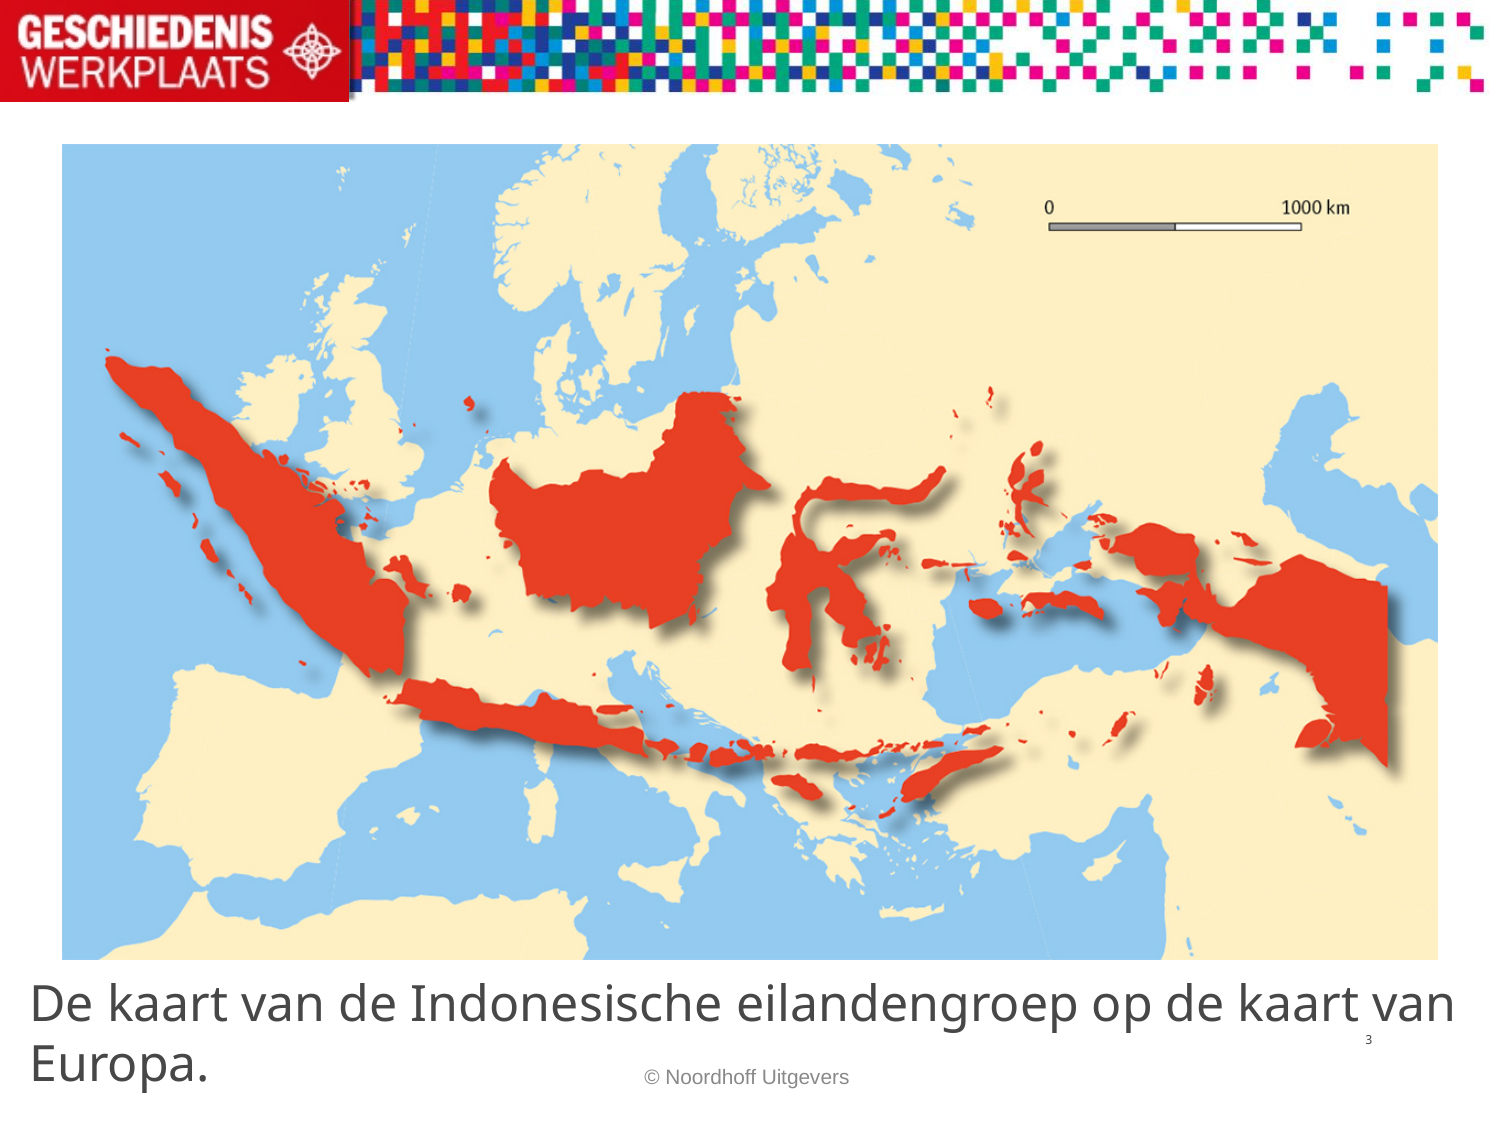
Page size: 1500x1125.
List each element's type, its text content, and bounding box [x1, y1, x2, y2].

picture [0, 0, 1500, 1125]
text_box De kaart van de Indonesische eilandengroep op de kaart van Europa. [29, 964, 1500, 1106]
text_box © Noordhoff Uitgevers [512, 1045, 988, 1106]
